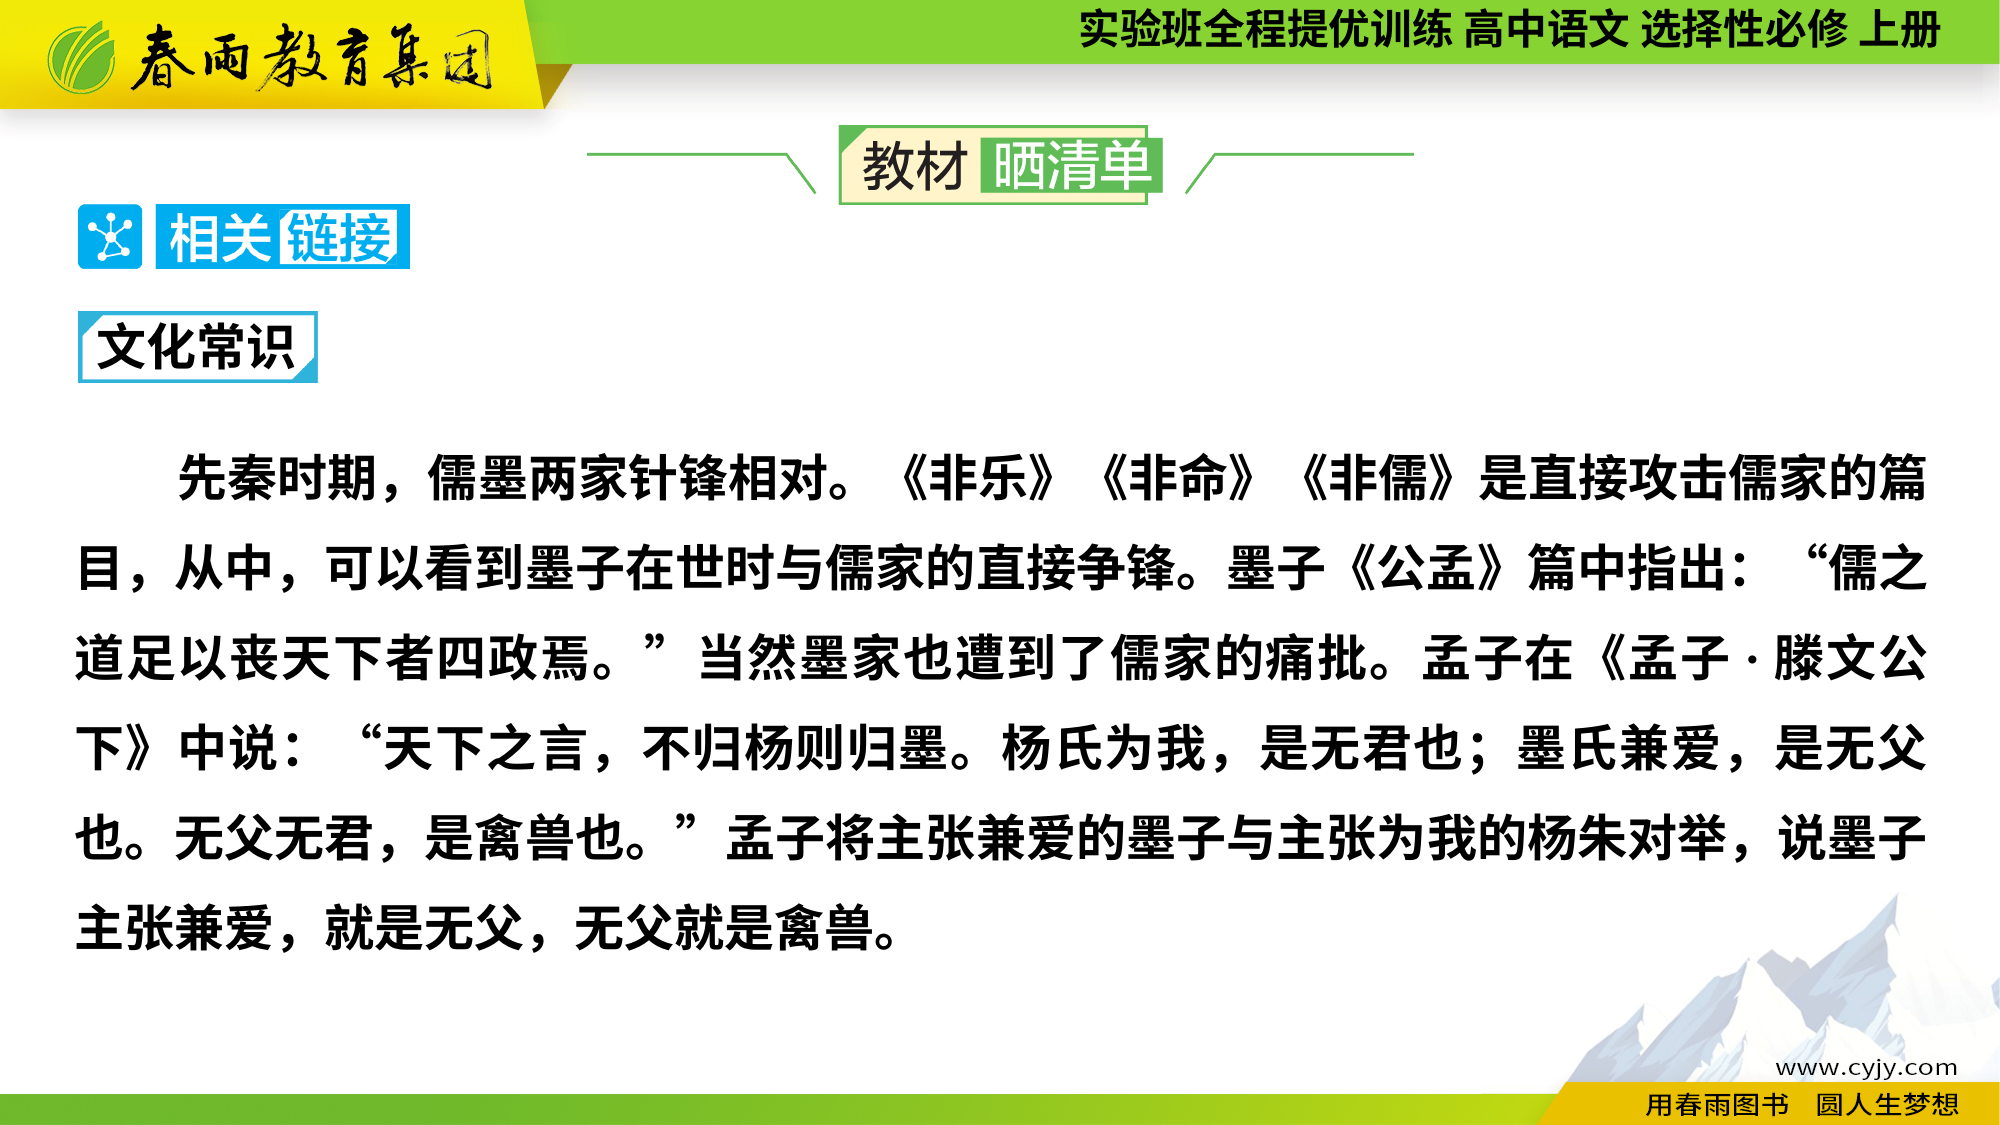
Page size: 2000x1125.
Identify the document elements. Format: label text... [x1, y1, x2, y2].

list 先秦时期，儒墨两家针锋相对。《非乐》《非命》《非儒》是直接攻击儒家的篇目，从中，可以看到墨子在世时与儒家的直接争锋。墨子《公孟》篇中指出：“儒之道足以丧天下者四政焉。”当然墨家也遭到了儒家的痛批。孟子在《孟子·滕文公下》中说：“天下之言，不归杨则归墨。杨氏为我，是无君也；墨氏兼爱，是无父也。无父无君，是禽兽也。”孟子将主张兼爱的墨子与主张为我的杨朱对举，说墨子主张兼爱，就是无父，无父就是禽兽。 [59, 408, 1944, 958]
picture [0, 0, 2000, 1125]
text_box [78, 308, 319, 385]
